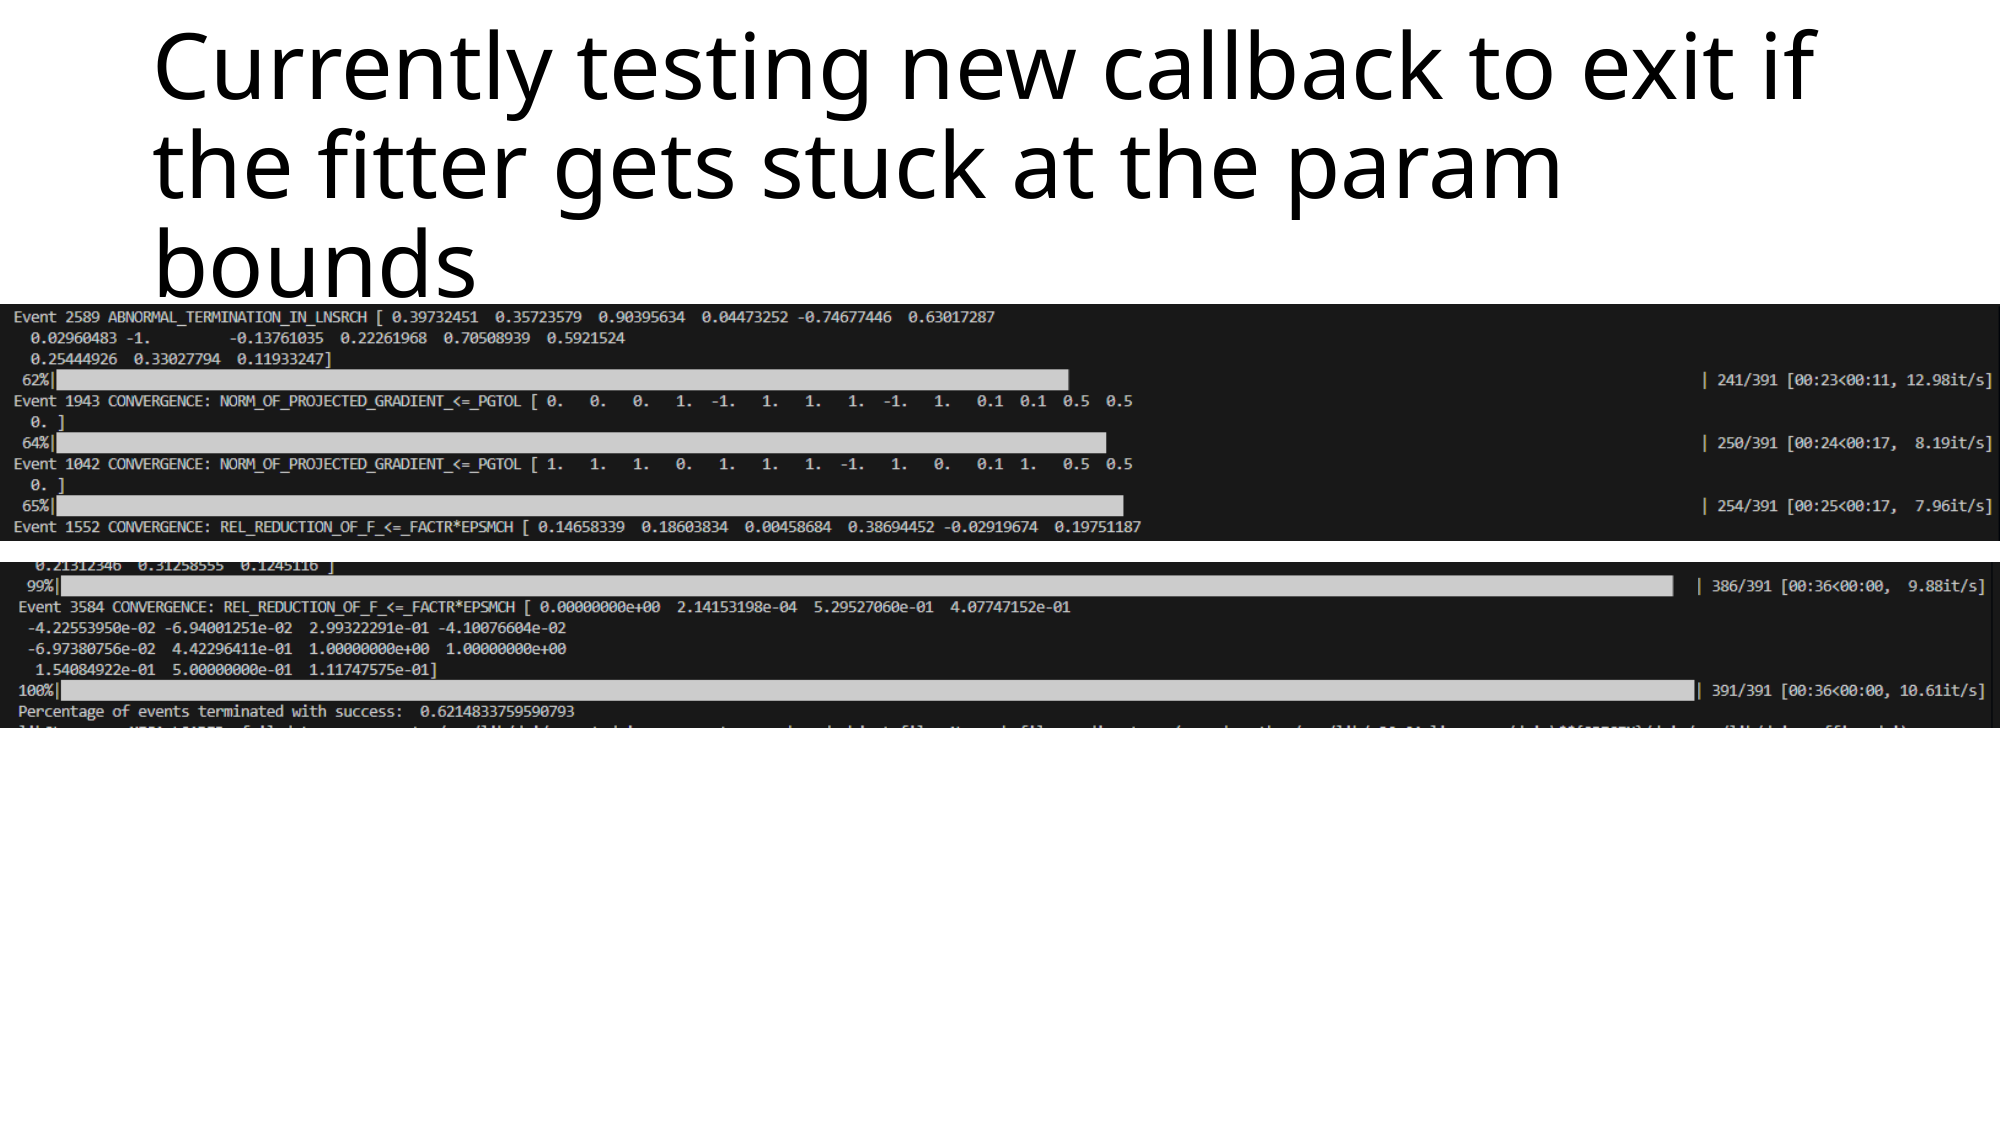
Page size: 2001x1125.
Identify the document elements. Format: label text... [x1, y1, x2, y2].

picture [0, 304, 2000, 542]
picture [0, 561, 2000, 728]
title Currently testing new callback to exit if the fitter gets stuck at the param bounds [137, 59, 1863, 278]
